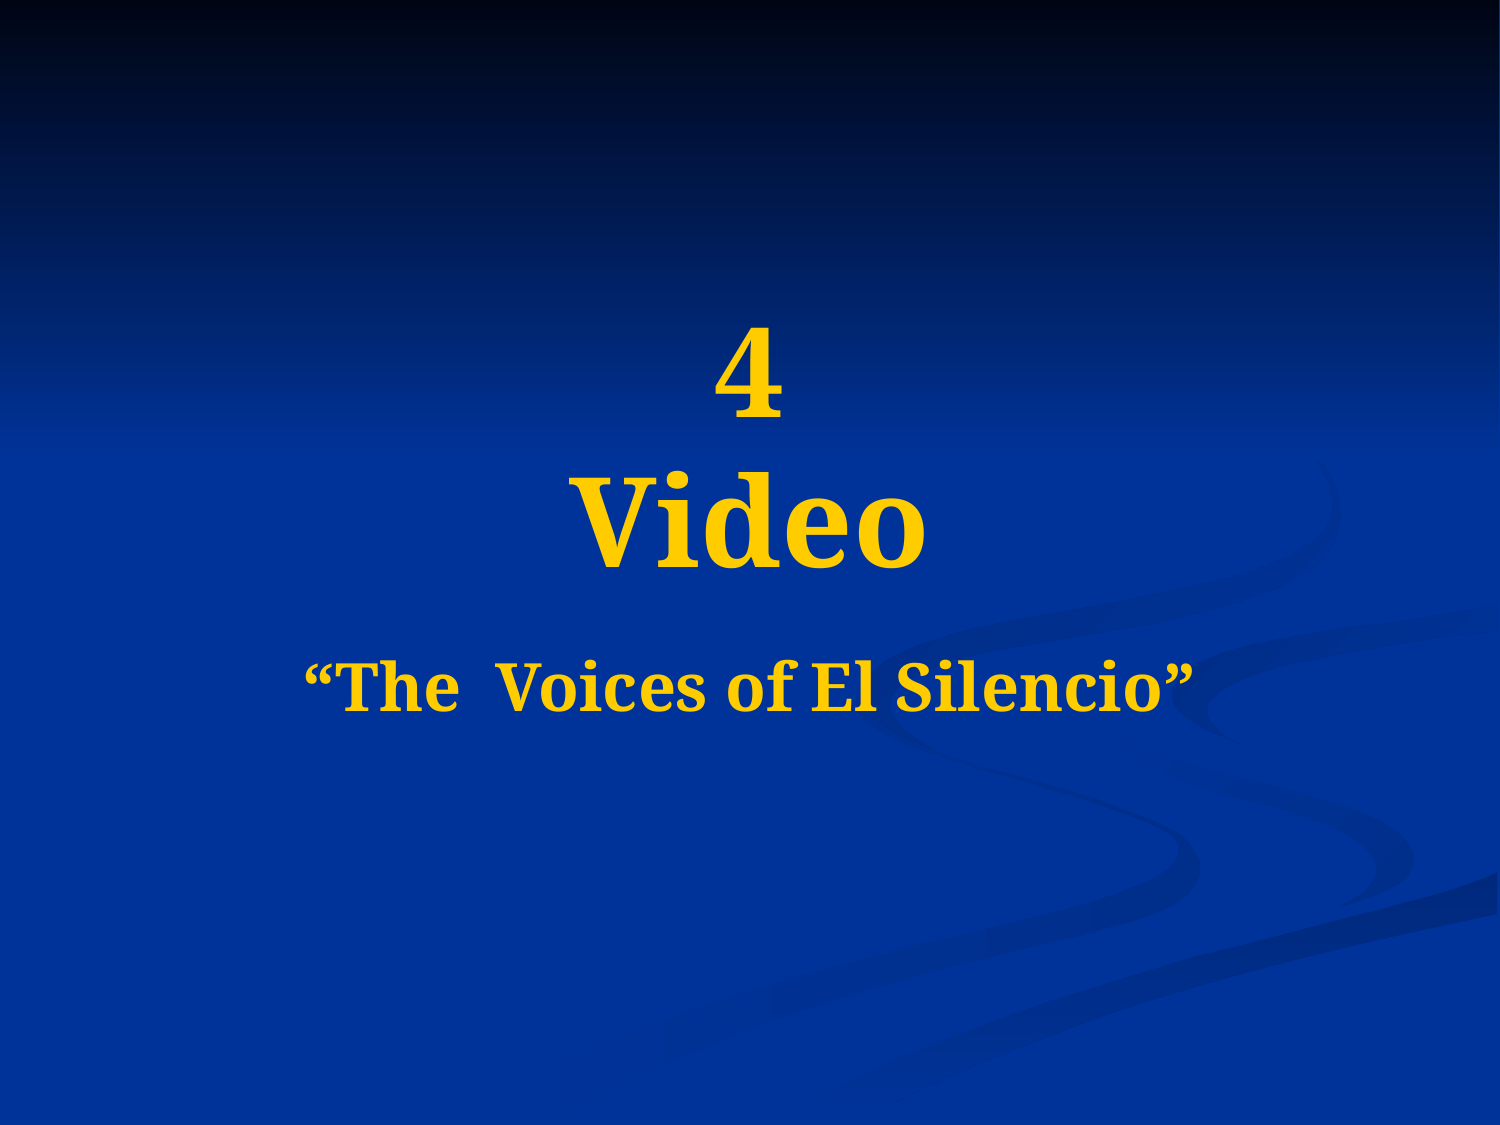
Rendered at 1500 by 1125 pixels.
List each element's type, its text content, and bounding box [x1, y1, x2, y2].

title 4 Video [112, 284, 1388, 601]
subtitle “The Voices of El Silencio” [224, 637, 1276, 926]
